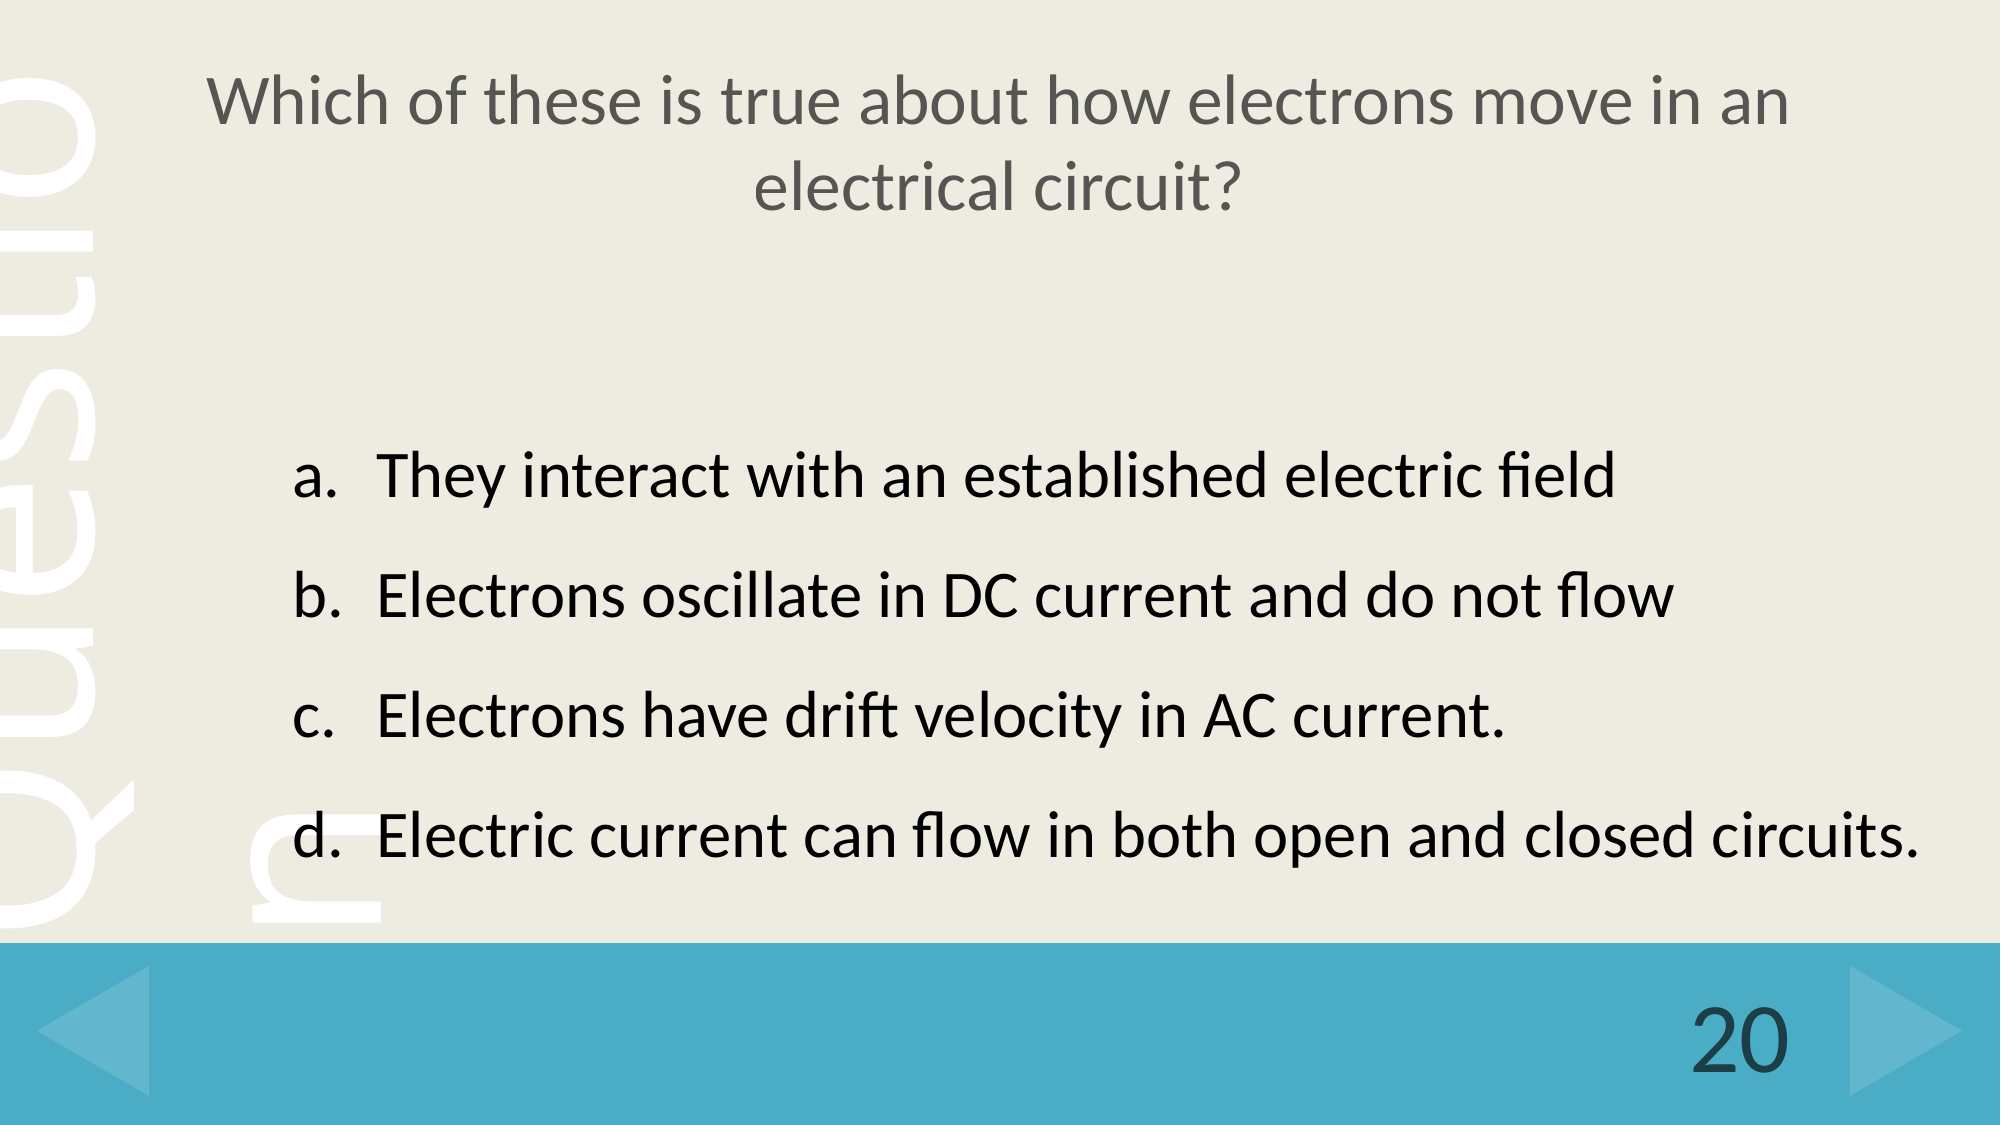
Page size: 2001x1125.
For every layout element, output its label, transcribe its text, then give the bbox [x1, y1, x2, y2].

list They interact with an established electric field Electrons oscillate in DC current and do not flow Electrons have drift velocity in AC current. Electric current can flow in both open and closed circuits. [277, 526, 1963, 855]
list 20 [1494, 967, 1806, 1097]
title Which of these is true about how electrons move in an electrical circuit? [99, 45, 1900, 233]
